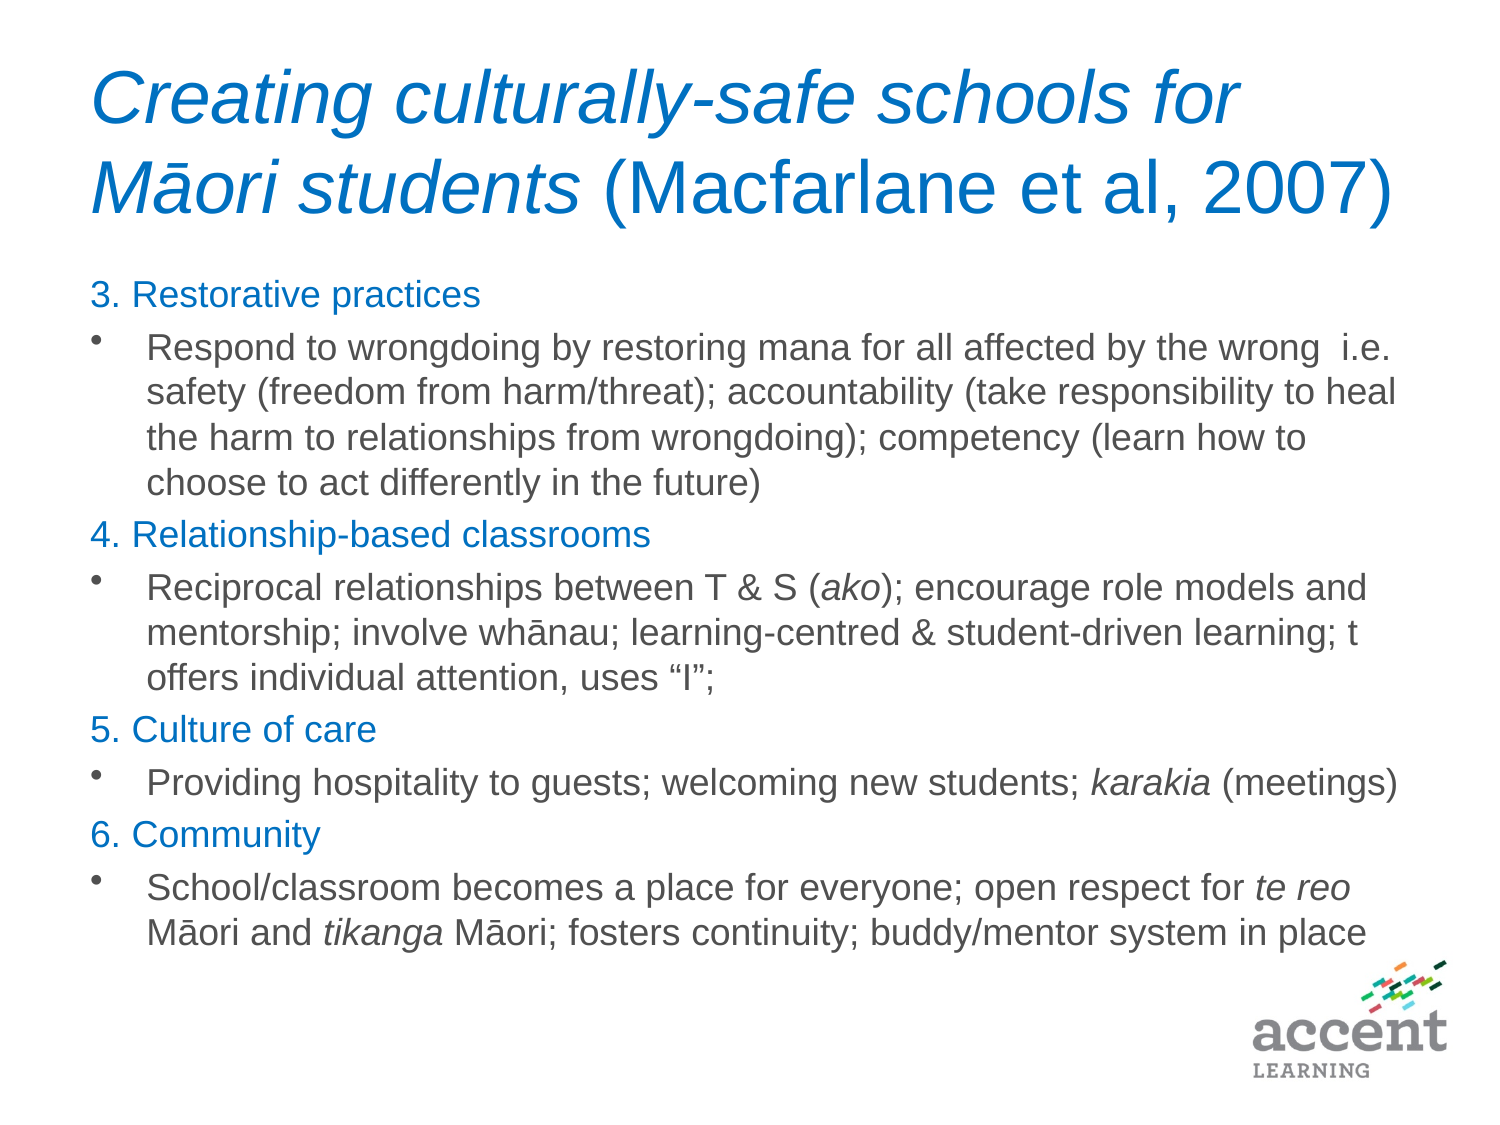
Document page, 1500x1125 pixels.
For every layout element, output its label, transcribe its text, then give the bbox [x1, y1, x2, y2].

picture [1222, 928, 1477, 1108]
title Creating culturally-safe schools for Māori students (Macfarlane et al, 2007) [74, 44, 1426, 233]
list 3. Restorative practices Respond to wrongdoing by restoring mana for all affected by the wrong i.e. safety (freedom from harm/threat); accountability (take responsibility to heal the harm to relationships from wrongdoing); competency (learn how to choose to act differently in the future) 4. Relationship-based classrooms Reciprocal relationships between T & S (ako); encourage role models and mentorship; involve whānau; learning-centred & student-driven learning; t offers individual attention, uses “I”; 5. Culture of care Providing hospitality to guests; welcoming new students; karakia (meetings) 6. Community School/classroom becomes a place for everyone; open respect for te reo Māori and tikanga Māori; fosters continuity; buddy/mentor system in place [74, 262, 1426, 973]
